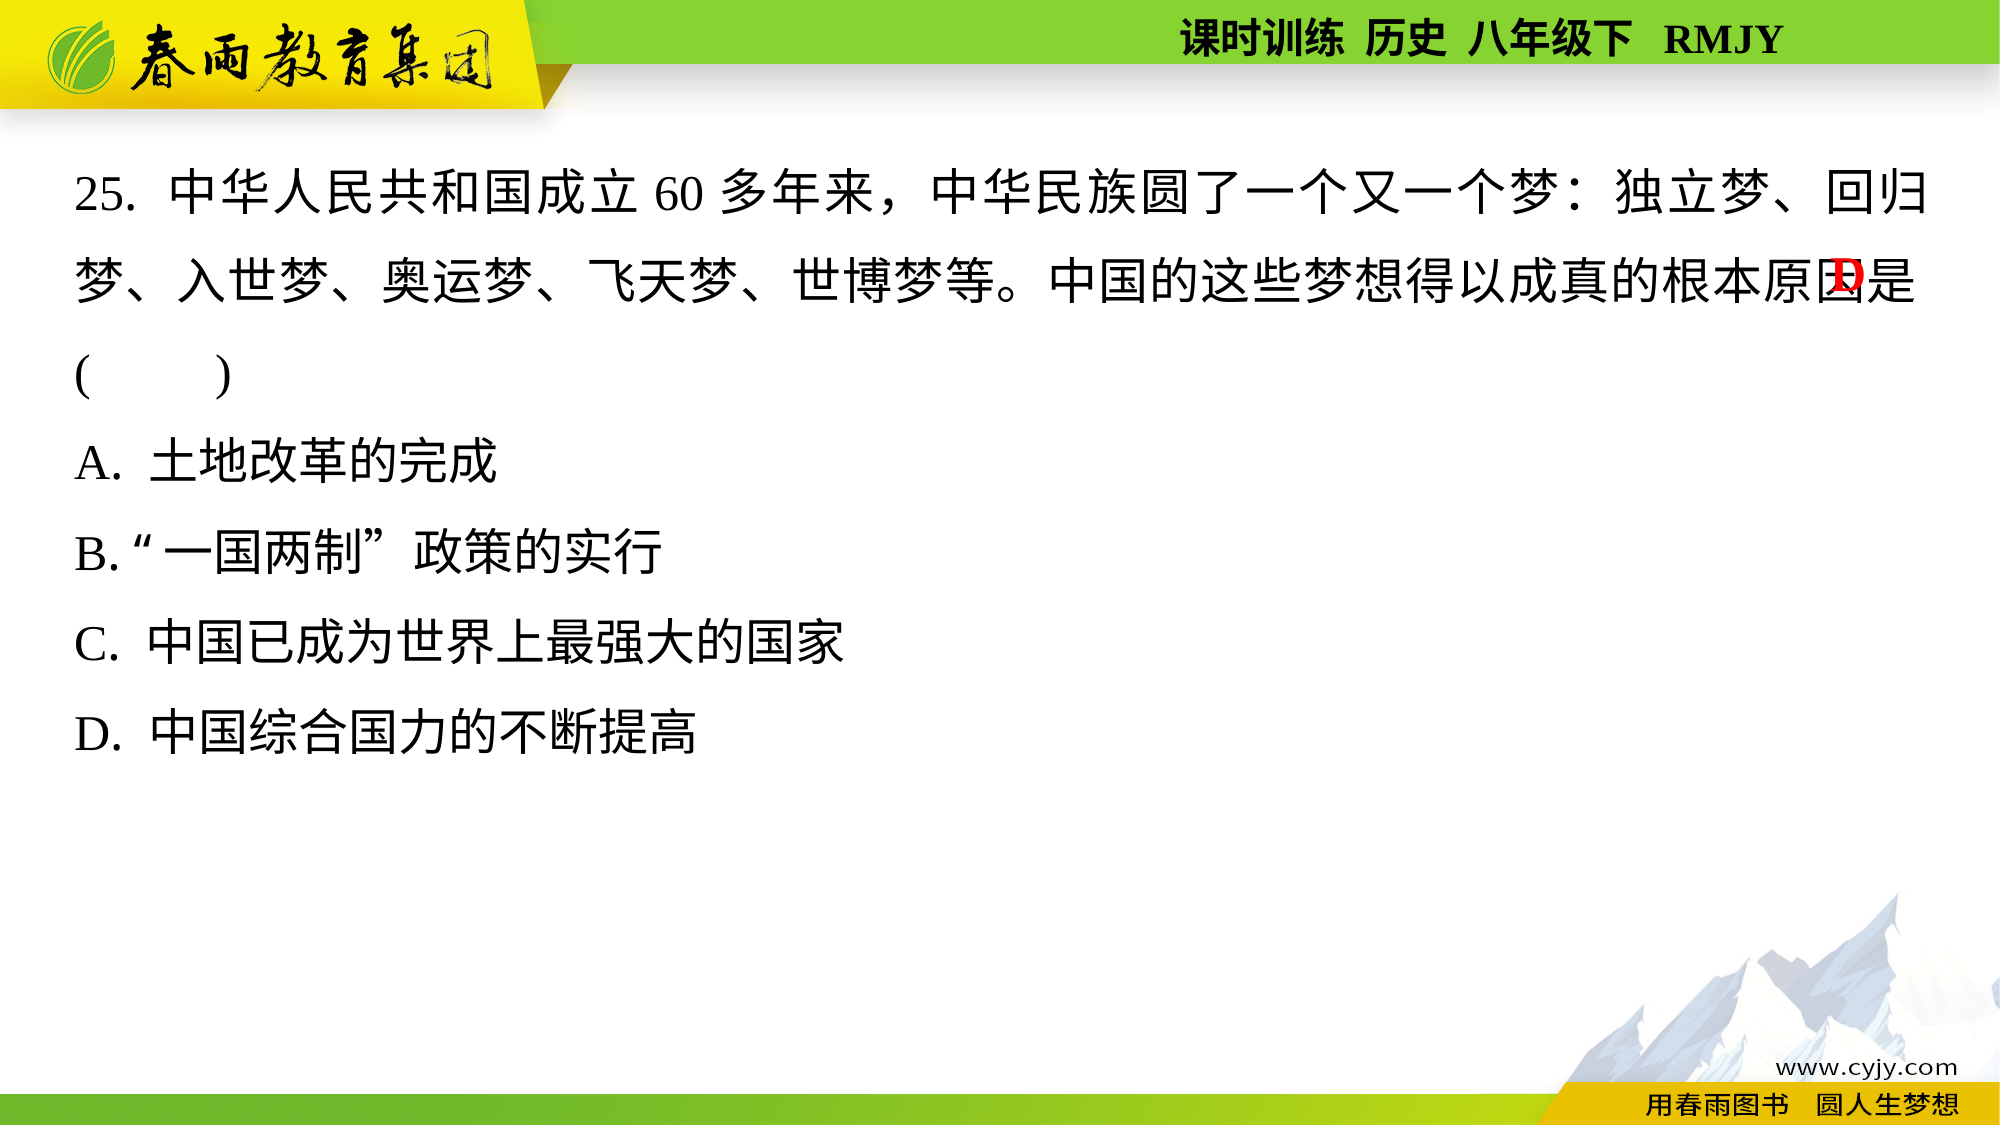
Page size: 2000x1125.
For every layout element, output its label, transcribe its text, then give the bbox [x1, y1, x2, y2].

picture [0, 0, 2000, 1125]
list 25. 中华人民共和国成立60多年来，中华民族圆了一个又一个梦：独立梦、回归梦、入世梦、奥运梦、飞天梦、世博梦等。中国的这些梦想得以成真的根本原因是( ) A. 土地改革的完成 B. “一国两制”政策的实行 C. 中国已成为世界上最强大的国家 D. 中国综合国力的不断提高 [59, 122, 1944, 672]
text_box D [1815, 234, 1882, 310]
